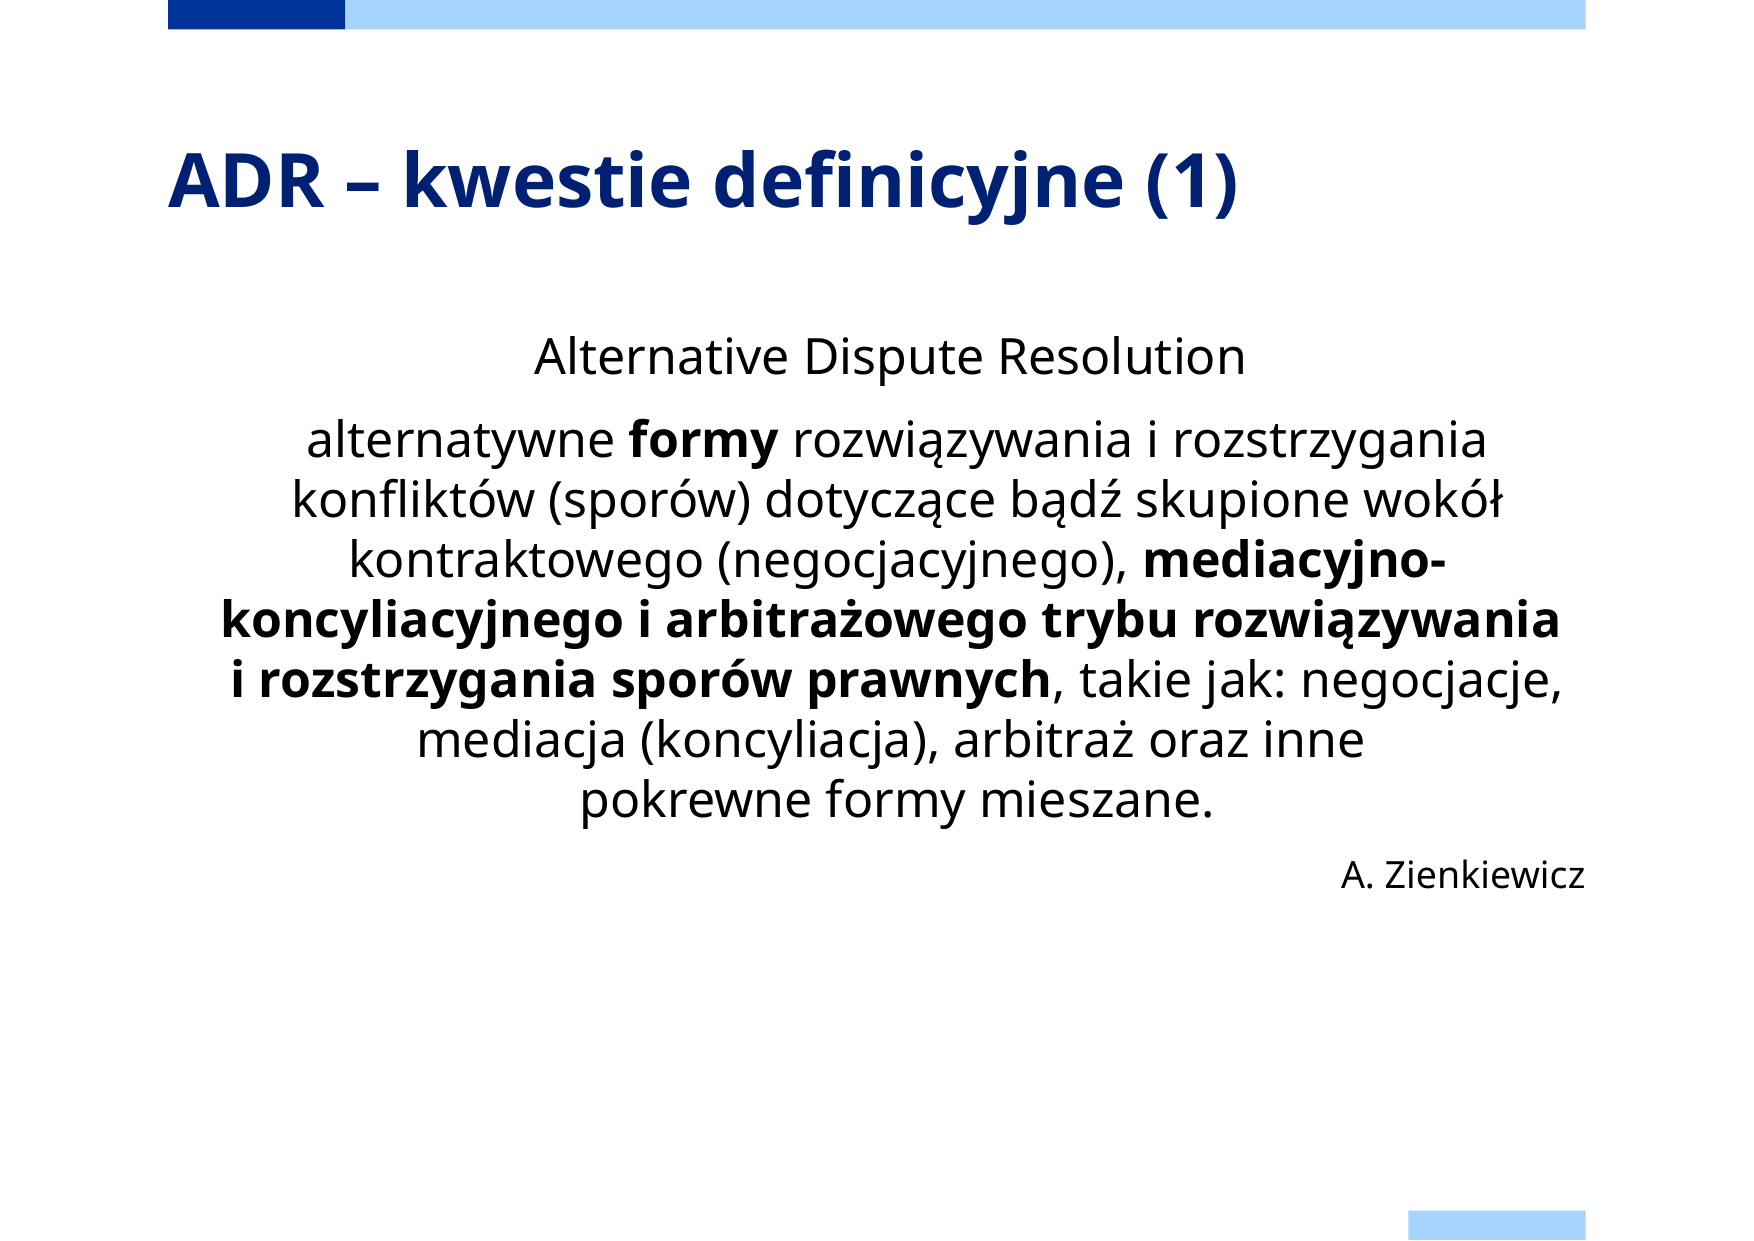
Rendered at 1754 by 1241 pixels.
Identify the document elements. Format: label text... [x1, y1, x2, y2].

list Alternative Dispute Resolution alternatywne formy rozwiązywania i rozstrzygania konfliktów (sporów) dotyczące bądź skupione wokół kontraktowego (negocjacyjnego), mediacyjno-koncyliacyjnego i arbitrażowego trybu rozwiązywania i rozstrzygania sporów prawnych, takie jak: negocjacje, mediacja (koncyliacja), arbitraż oraz inne pokrewne formy mieszane. A. Zienkiewicz [168, 325, 1586, 1093]
title ADR – kwestie definicyjne (1) [168, 147, 1586, 325]
